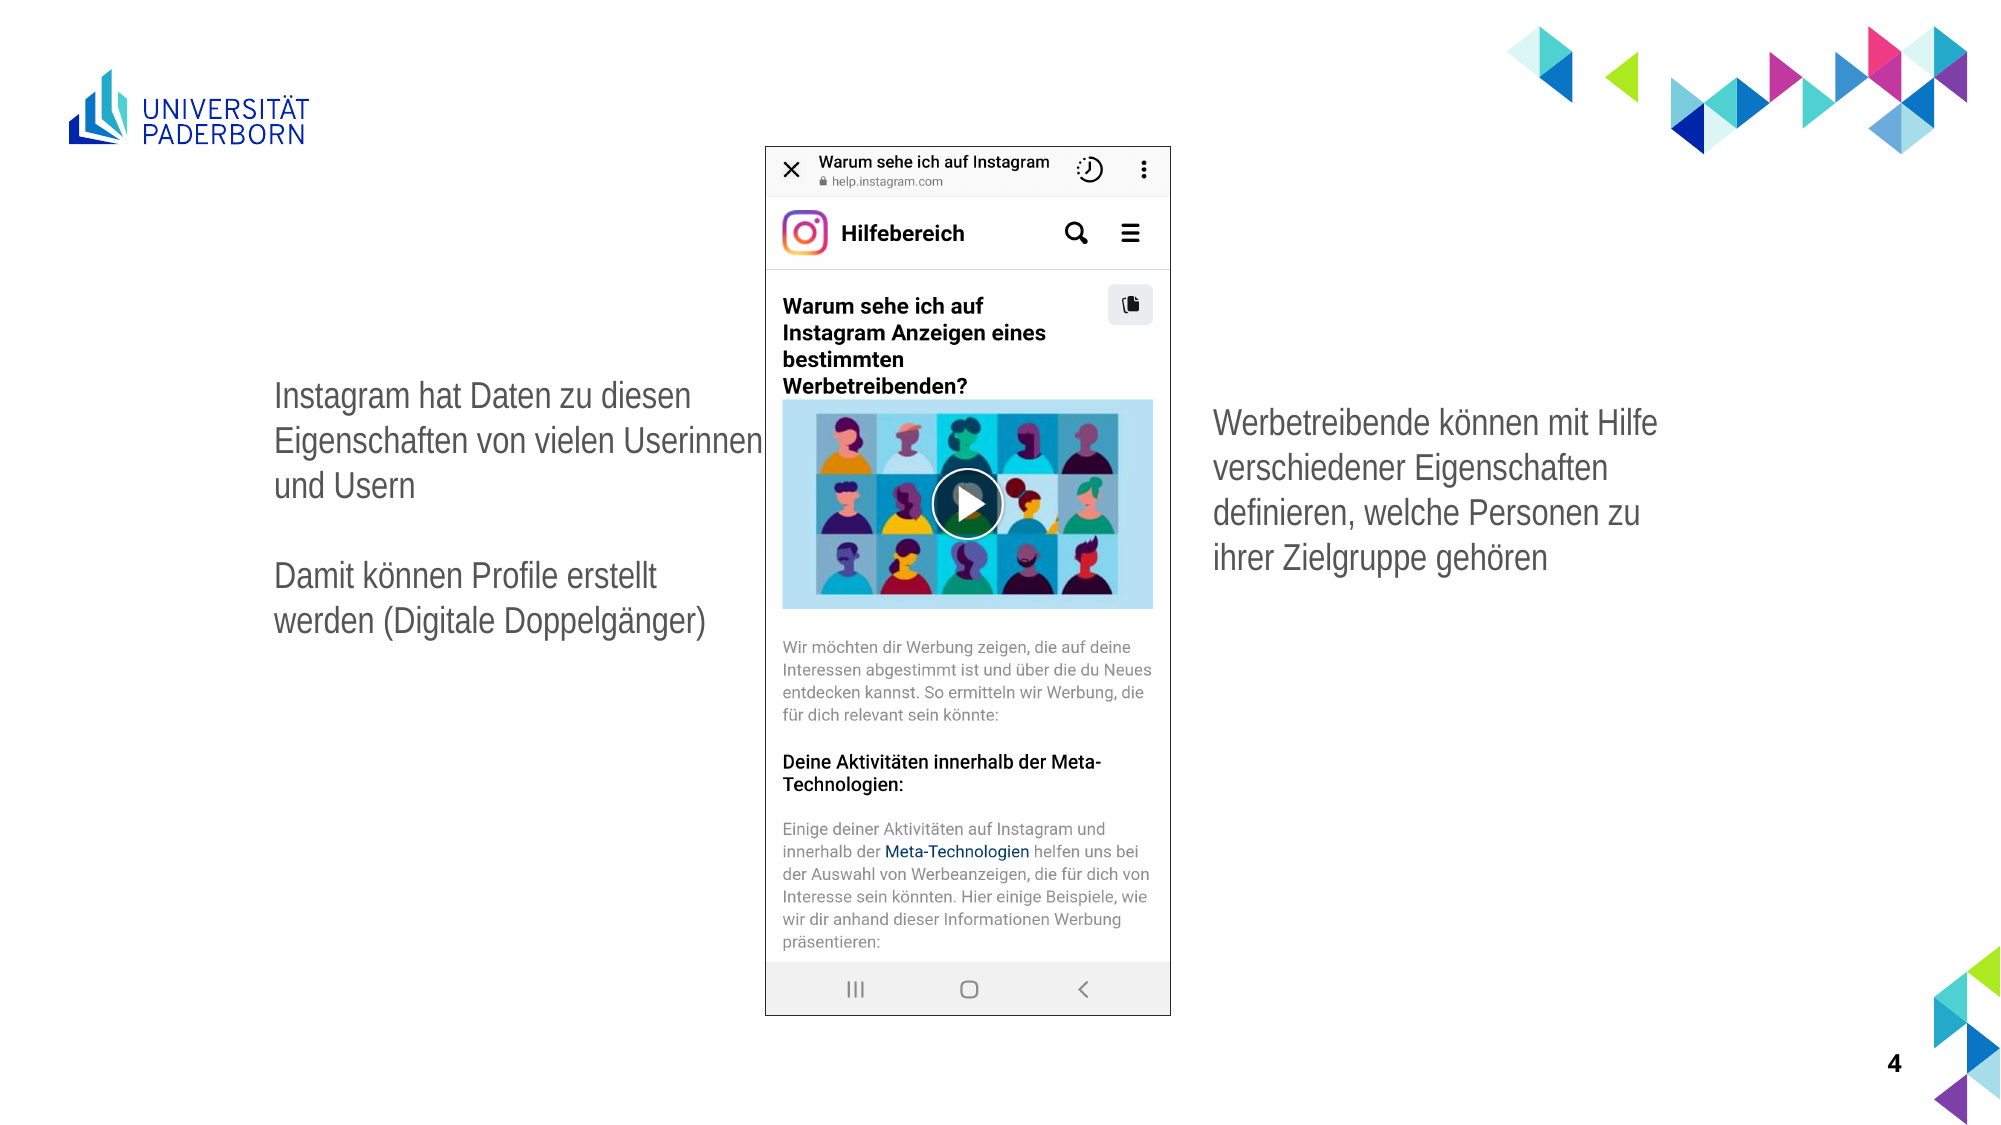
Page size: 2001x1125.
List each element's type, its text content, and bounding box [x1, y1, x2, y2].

slide_number 4 [1819, 1052, 1902, 1083]
picture [765, 146, 1171, 1016]
text_box Instagram hat Daten zu diesen Eigenschaften von vielen Userinnen und Usern Damit können Profile erstellt werden (Digitale Doppelgänger) [259, 364, 765, 649]
text_box Werbetreibende können mit Hilfe verschiedener Eigenschaften definieren, welche Personen zu ihrer Zielgruppe gehören [1198, 390, 1719, 675]
